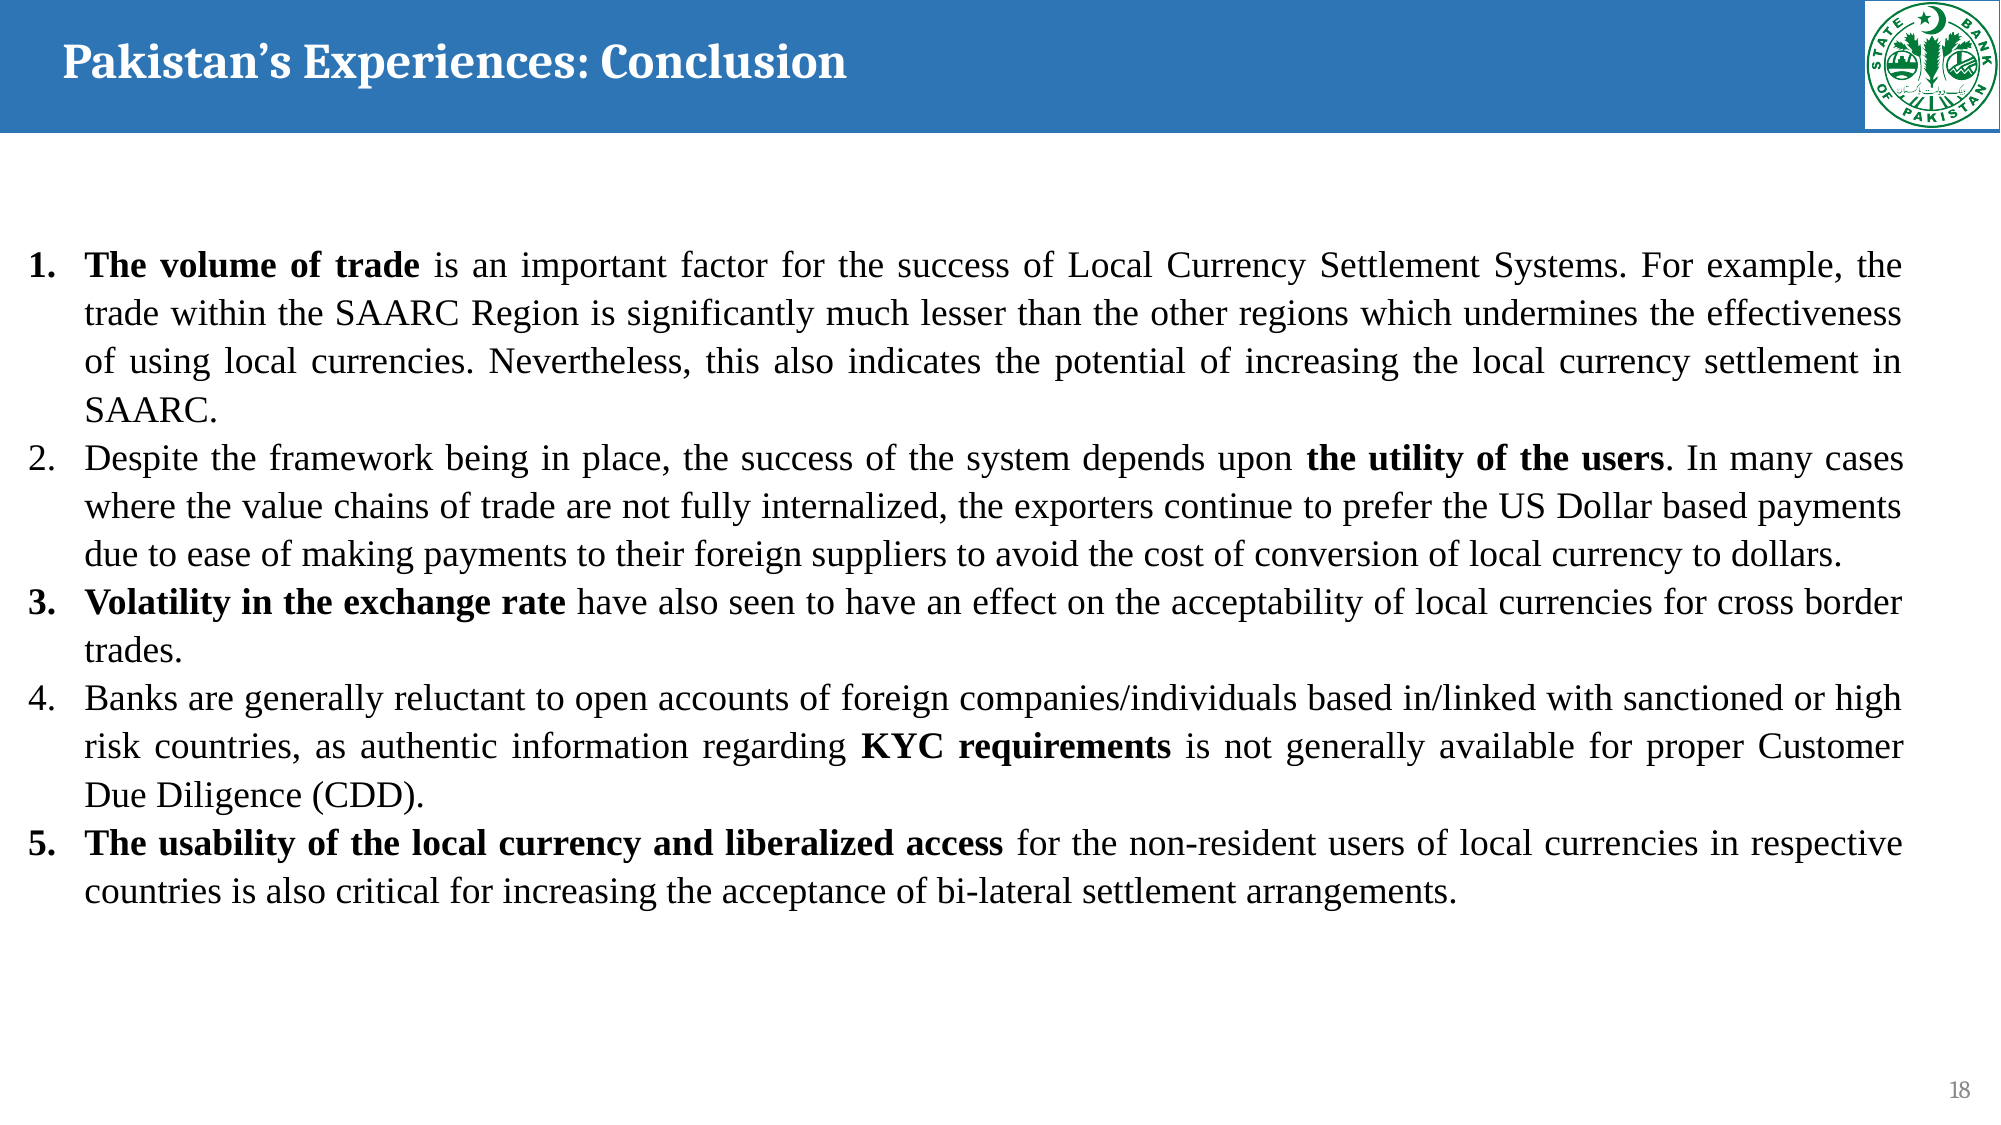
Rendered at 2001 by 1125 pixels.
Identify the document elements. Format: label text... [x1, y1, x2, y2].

text_box Pakistan’s Experiences: Conclusion [47, 21, 1885, 97]
picture [1865, 1, 1999, 129]
text_box The volume of trade is an important factor for the success of Local Currency Settlement Systems. For example, the trade within the SAARC Region is significantly much lesser than the other regions which undermines the effectiveness of using local currencies. Nevertheless, this also indicates the potential of increasing the local currency settlement in SAARC. Despite the framework being in place, the success of the system depends upon the utility of the users. In many cases where the value chains of trade are not fully internalized, the exporters continue to prefer the US Dollar based payments due to ease of making payments to their foreign suppliers to avoid the cost of conversion of local currency to dollars. Volatility in the exchange rate have also seen to have an effect on the acceptability of local currencies for cross border trades. Banks are generally reluctant to open accounts of foreign companies/individuals based in/linked with sanctioned or high risk countries, as authentic information regarding KYC requirements is not generally available for proper Customer Due Diligence (CDD). The usability of the local currency and liberalized access for the non-resident users of local currencies in respective countries is also critical for increasing the acceptance of bi-lateral settlement arrangements. [13, 229, 1920, 919]
slide_number 18 [1536, 1058, 1986, 1118]
